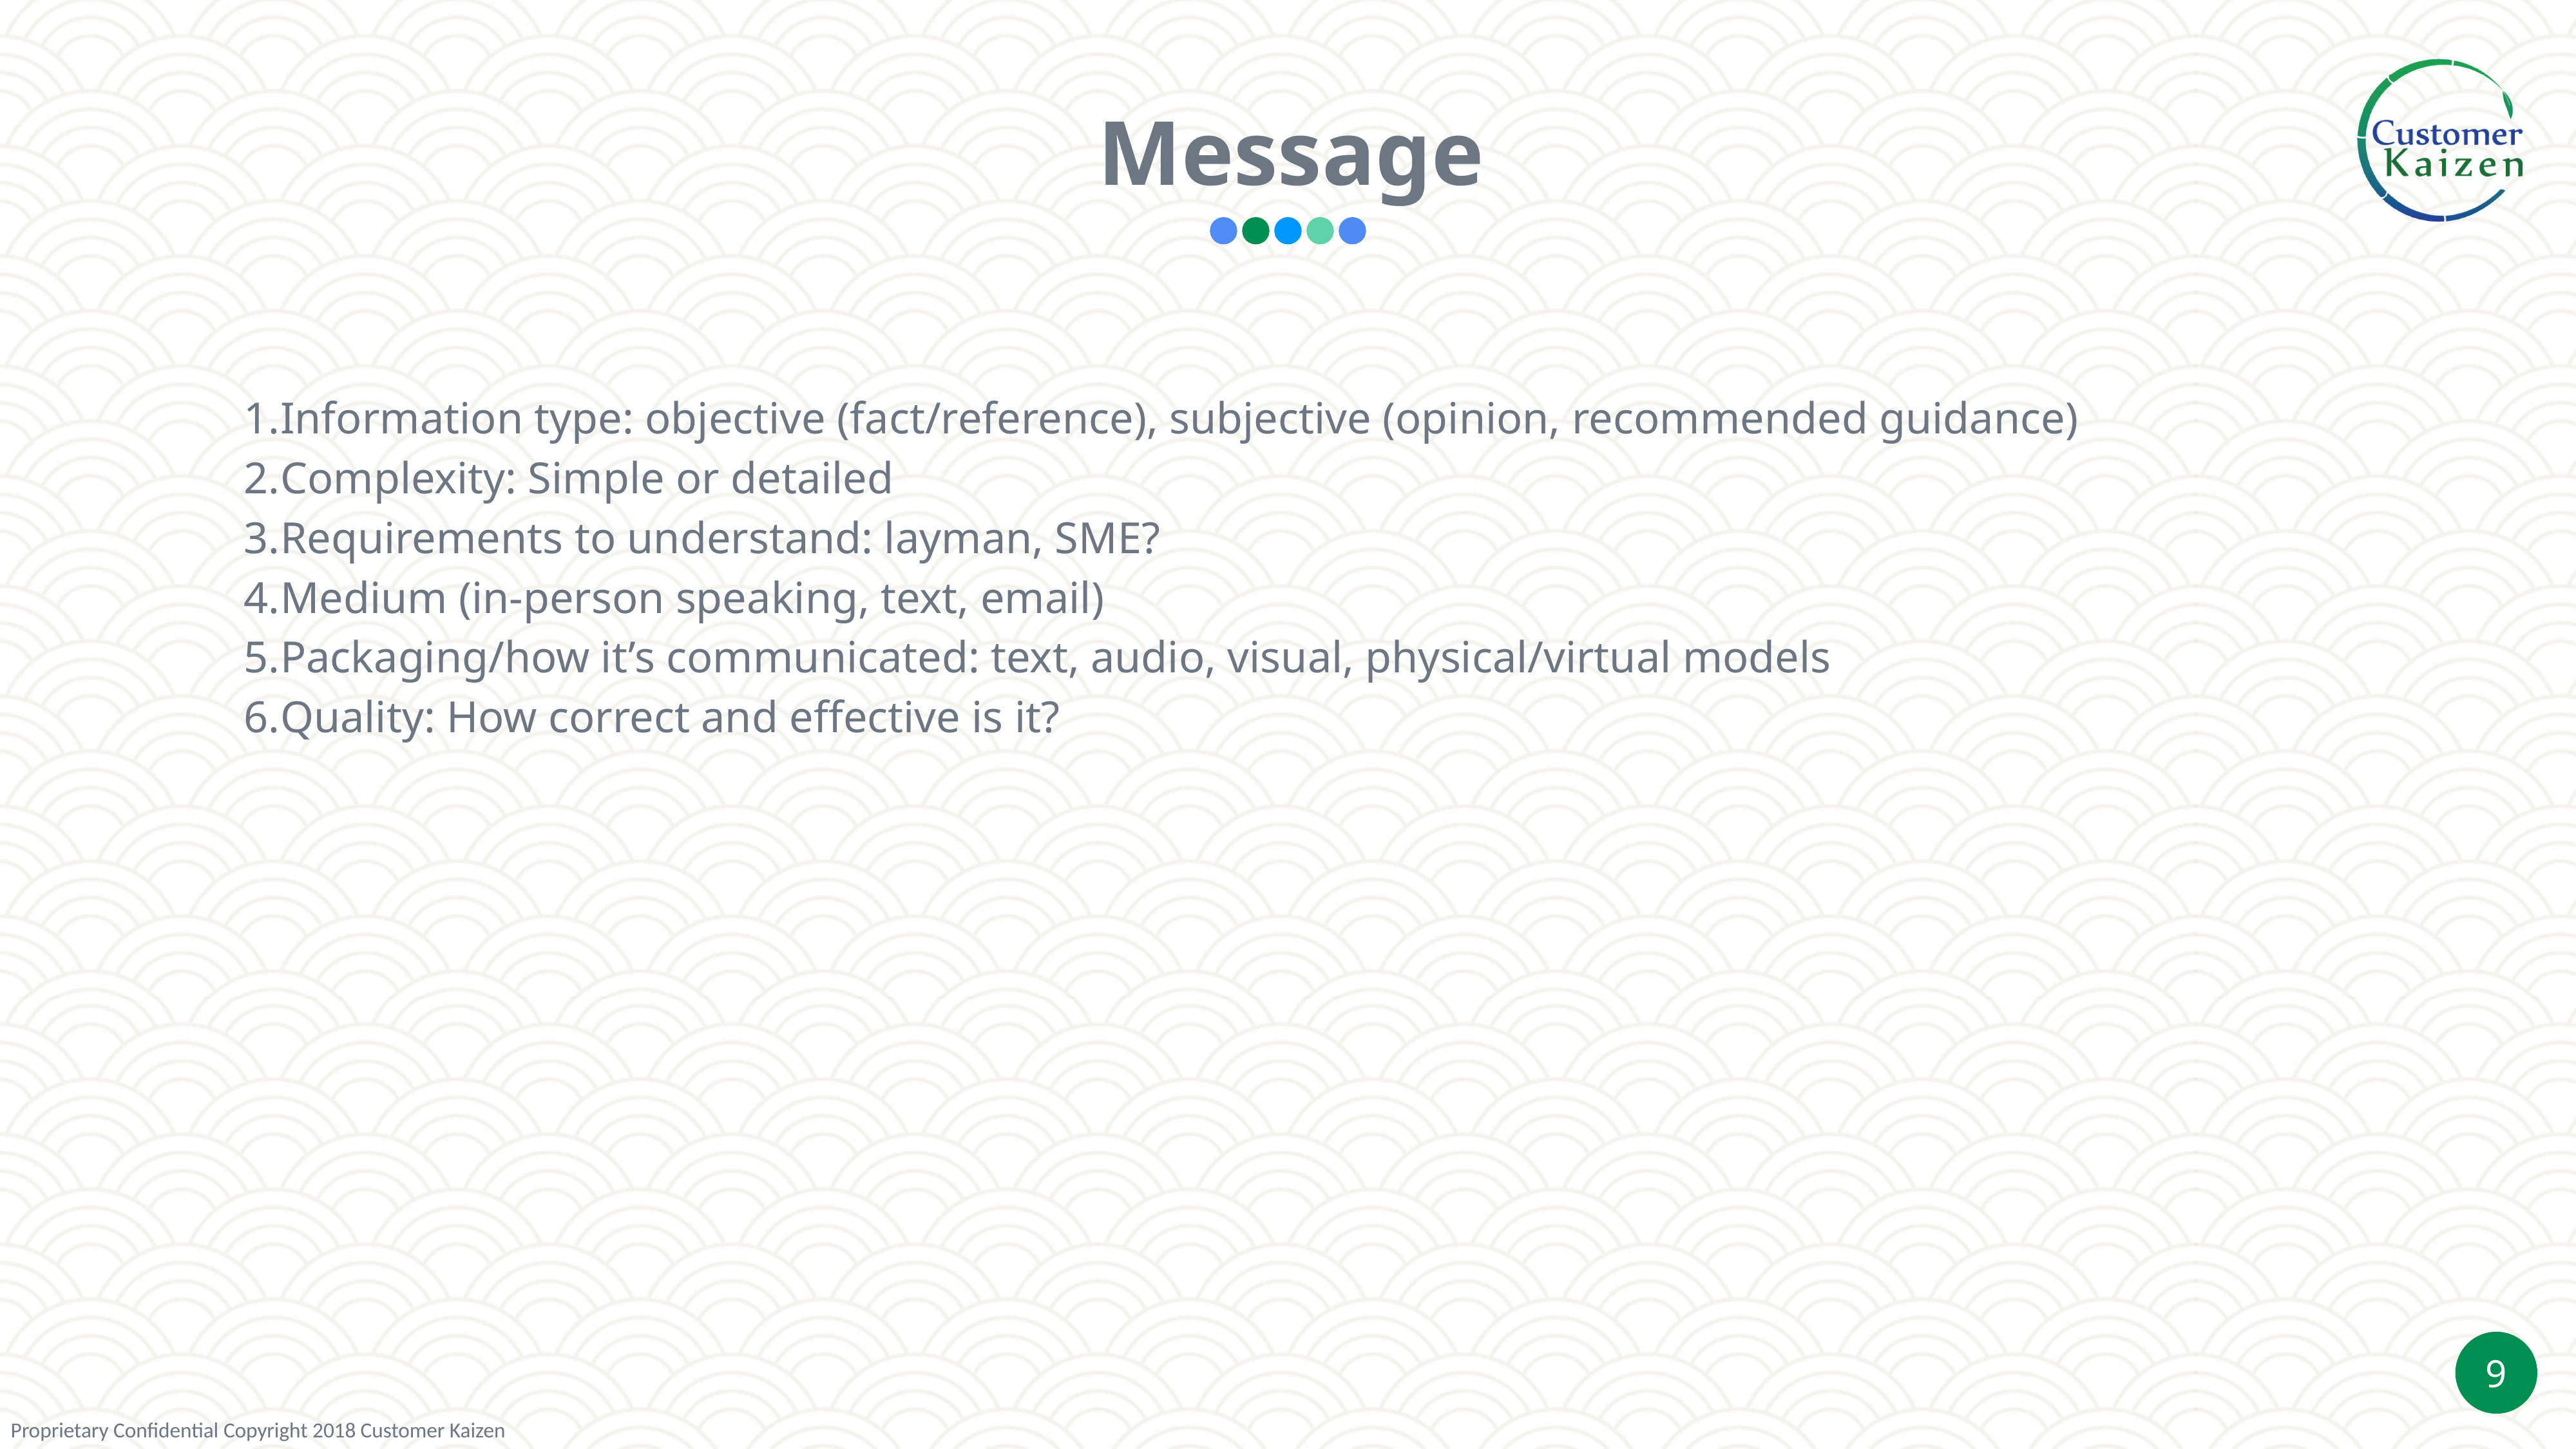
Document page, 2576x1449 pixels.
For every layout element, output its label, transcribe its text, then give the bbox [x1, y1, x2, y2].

list Message [498, 103, 2085, 226]
list Information type: objective (fact/reference), subjective (opinion, recommended guidance) Complexity: Simple or detailed Requirements to understand: layman, SME? Medium (in-person speaking, text, email) Packaging/how it’s communicated: text, audio, visual, physical/virtual models Quality: How correct and effective is it? [224, 387, 2447, 1307]
picture [0, 0, 2576, 1449]
